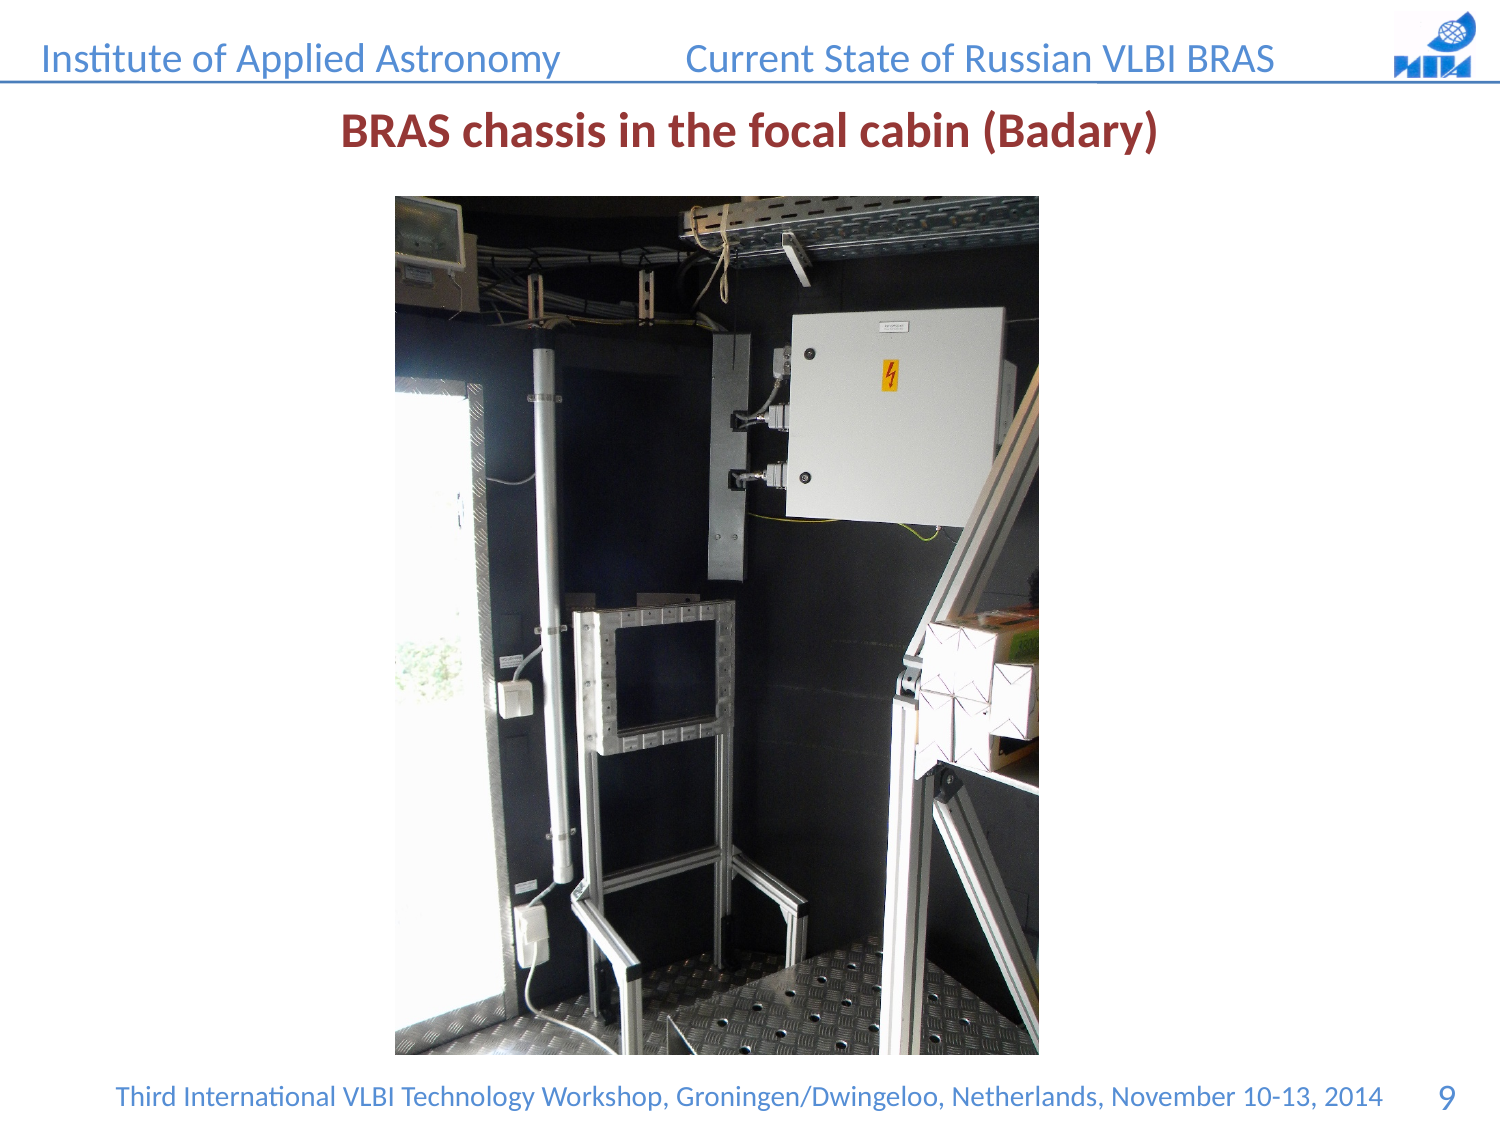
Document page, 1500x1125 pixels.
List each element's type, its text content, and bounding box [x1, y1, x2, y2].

picture [395, 195, 1040, 1055]
text_box BRAS chassis in the focal cabin (Badary) [0, 89, 1500, 165]
picture [1394, 11, 1476, 78]
